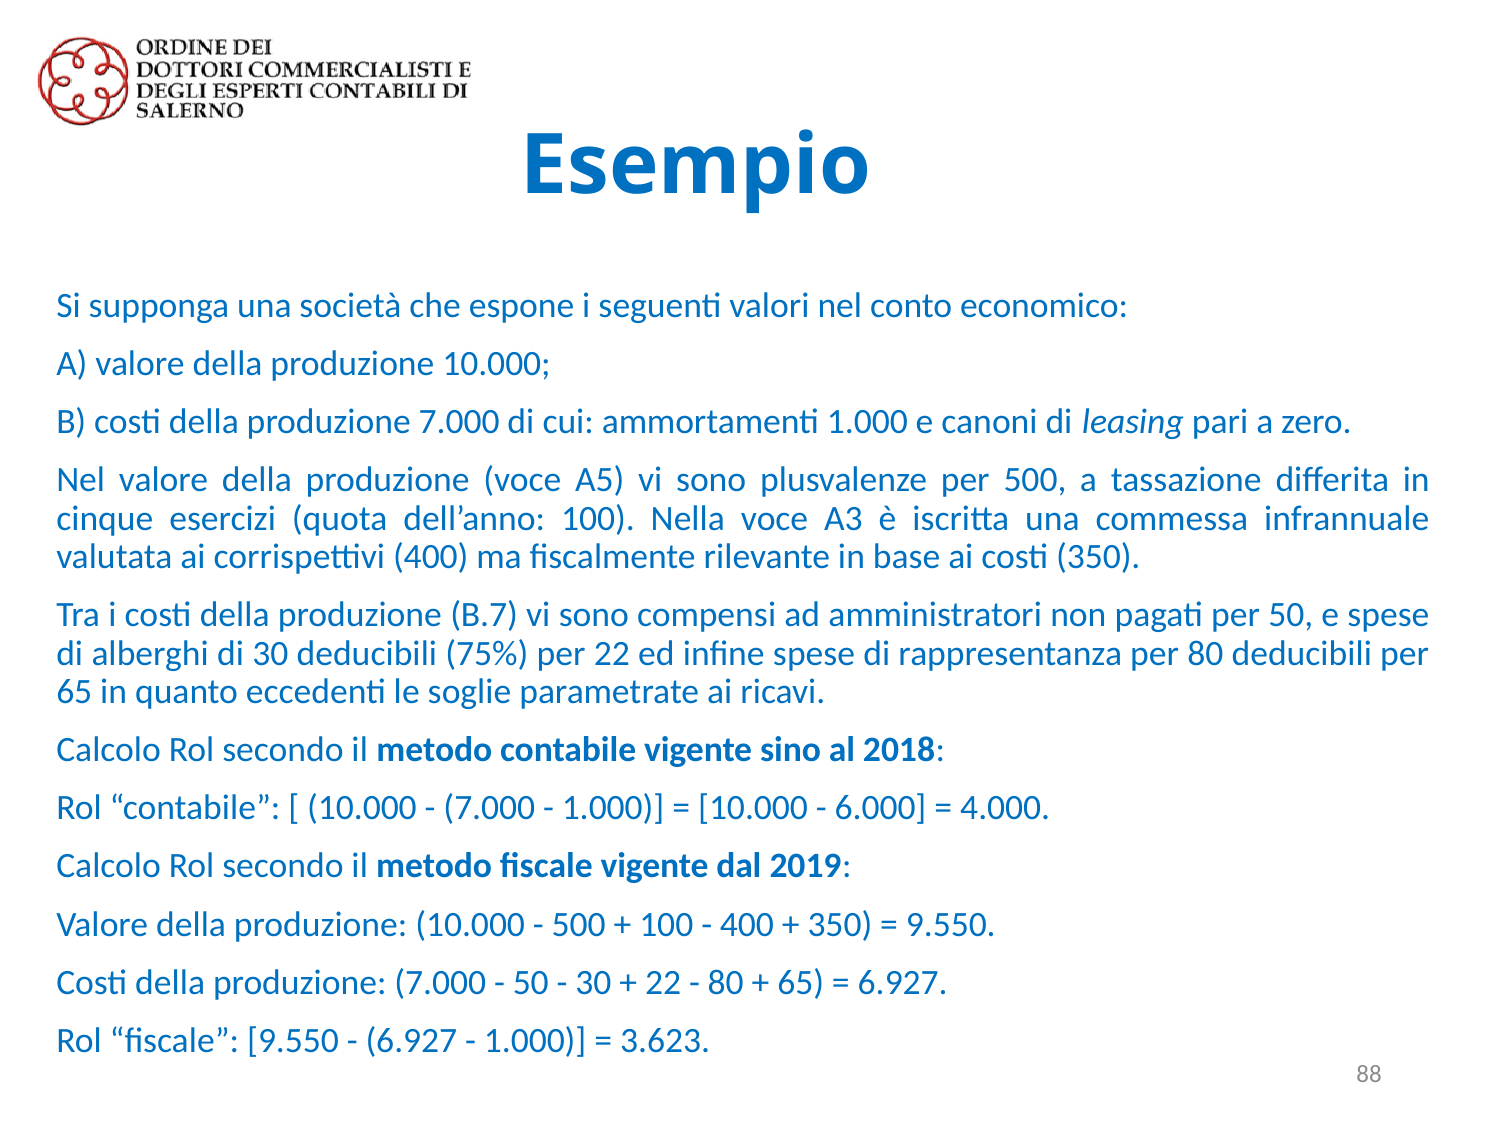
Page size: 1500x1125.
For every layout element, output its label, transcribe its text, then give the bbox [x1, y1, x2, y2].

subtitle Si supponga una società che espone i seguenti valori nel conto economico: A) valore della produzione 10.000; B) costi della produzione 7.000 di cui: ammortamenti 1.000 e canoni di leasing pari a zero. Nel valore della produzione (voce A5) vi sono plusvalenze per 500, a tassazione differita in cinque esercizi (quota dell’anno: 100). Nella voce A3 è iscritta una commessa infrannuale valutata ai corrispettivi (400) ma fiscalmente rilevante in base ai costi (350). Tra i costi della produzione (B.7) vi sono compensi ad amministratori non pagati per 50, e spese di alberghi di 30 deducibili (75%) per 22 ed infine spese di rappresentanza per 80 deducibili per 65 in quanto eccedenti le soglie parametrate ai ricavi. Calcolo Rol secondo il metodo contabile vigente sino al 2018: Rol “contabile”: [ (10.000 - (7.000 - 1.000)] = [10.000 - 6.000] = 4.000. Calcolo Rol secondo il metodo fiscale vigente dal 2019: Valore della produzione: (10.000 - 500 + 100 - 400 + 350) = 9.550. Costi della produzione: (7.000 - 50 - 30 + 22 - 80 + 65) = 6.927. Rol “fiscale”: [9.550 - (6.927 - 1.000)] = 3.623. [41, 278, 1447, 1071]
title Esempio [58, 113, 1334, 220]
slide_number 88 [1059, 1042, 1397, 1103]
picture [29, 29, 479, 127]
